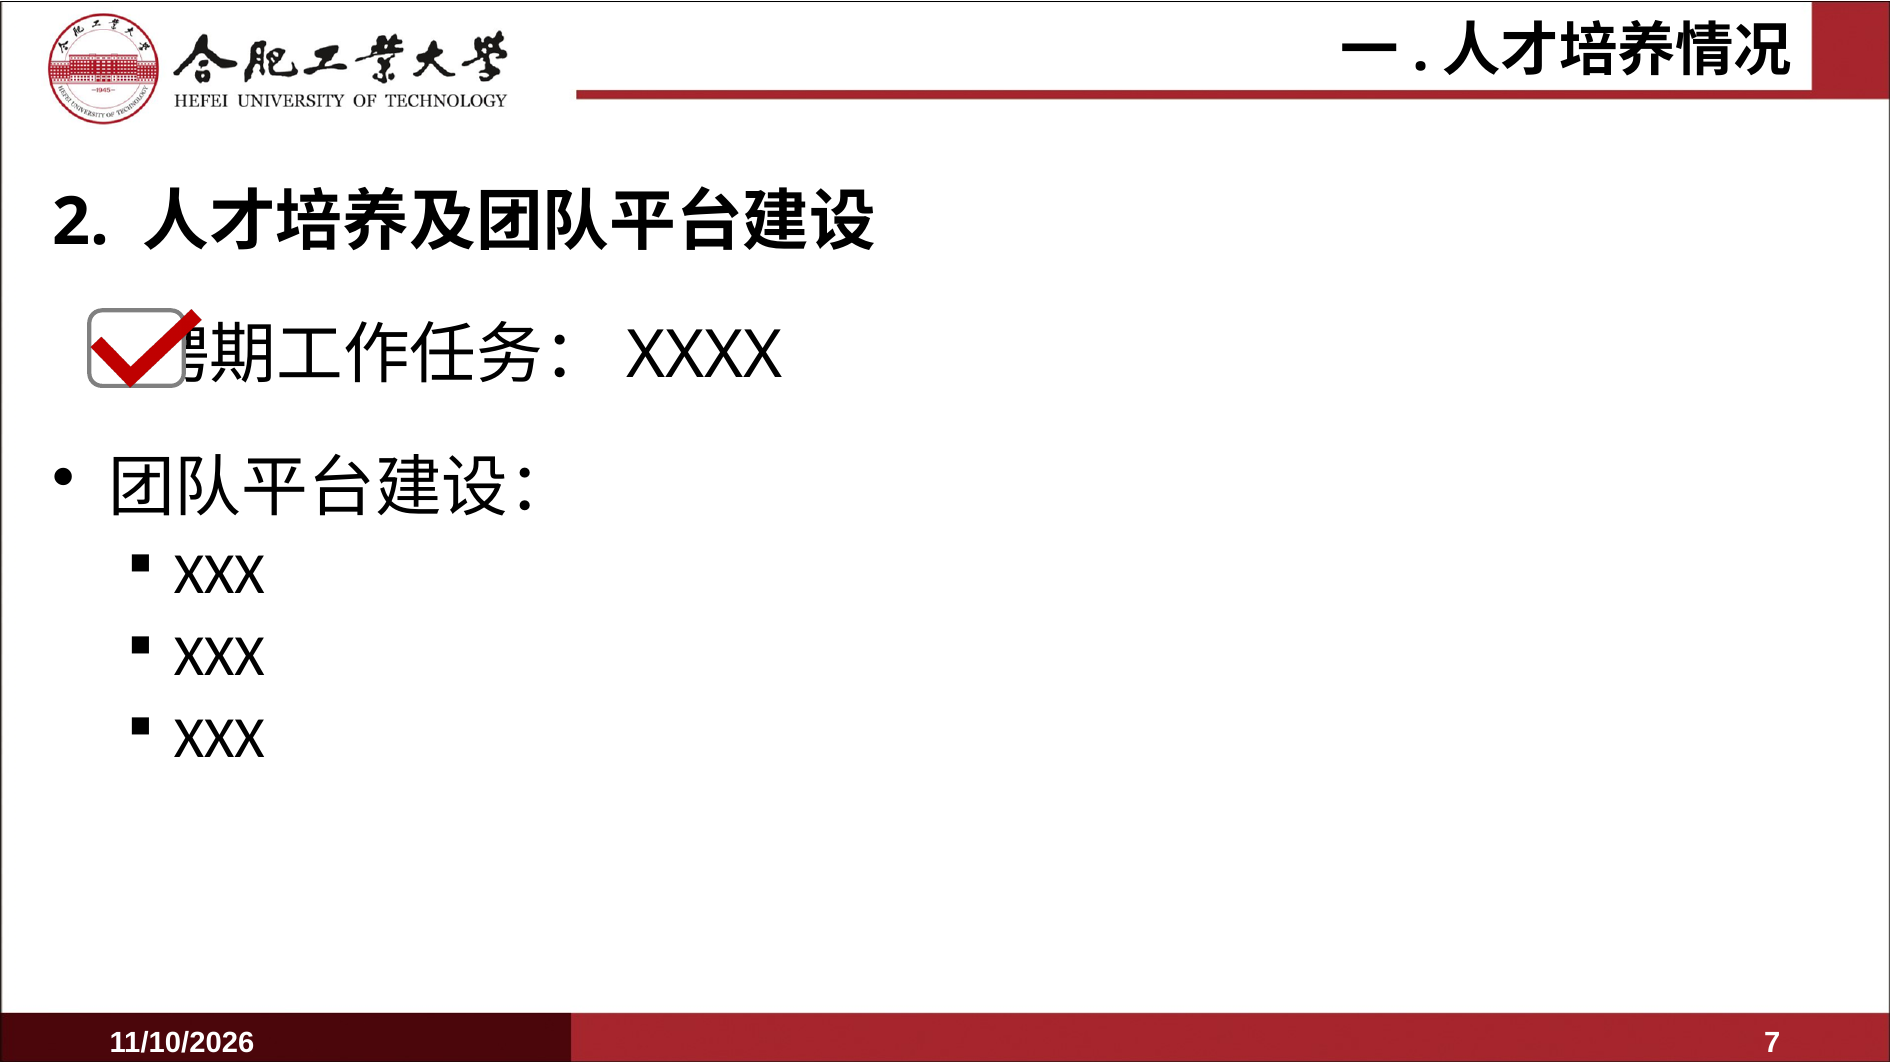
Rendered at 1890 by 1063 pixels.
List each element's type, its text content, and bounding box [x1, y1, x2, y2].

title 一.人才培养情况 [587, 0, 1808, 95]
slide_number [94, 1015, 536, 1063]
slide_number 6 [1354, 1015, 1796, 1063]
list 2. 人才培养及团队平台建设 聘期工作任务：XXXX 团队平台建设： XXX XXX XXX [37, 129, 1838, 981]
picture [0, 1, 1890, 1062]
